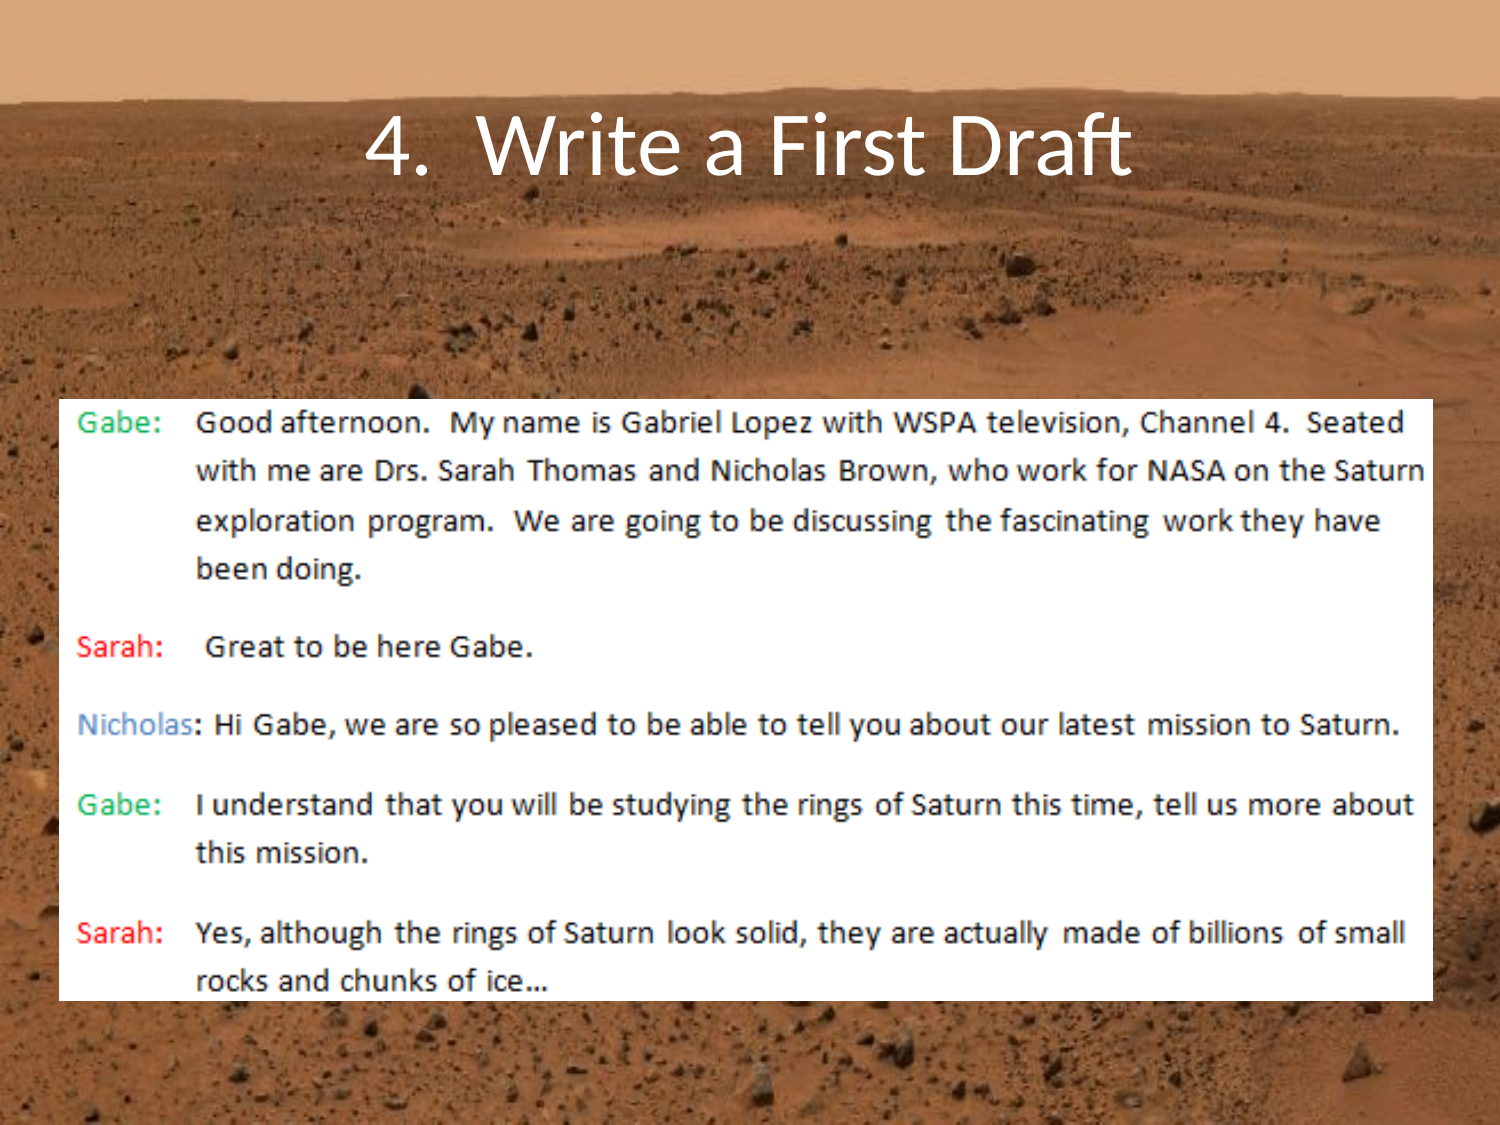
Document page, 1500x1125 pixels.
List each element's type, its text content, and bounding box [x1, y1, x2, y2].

title 4. Write a First Draft [75, 45, 1425, 233]
picture [0, 0, 1500, 1125]
